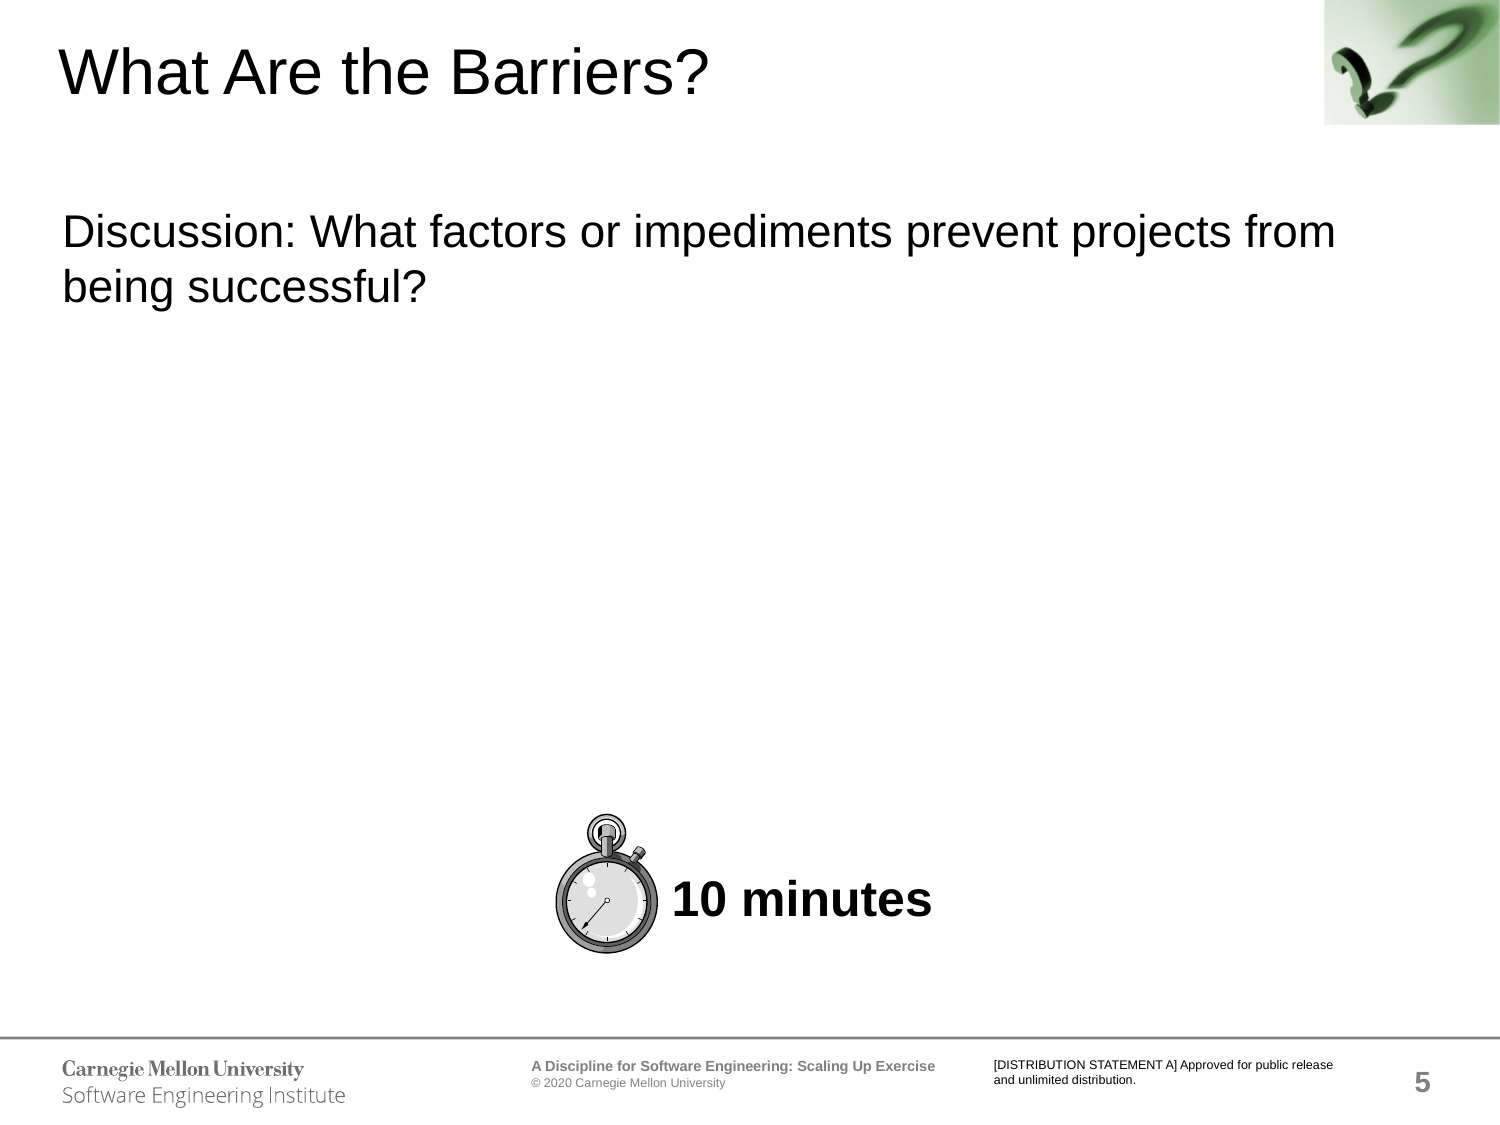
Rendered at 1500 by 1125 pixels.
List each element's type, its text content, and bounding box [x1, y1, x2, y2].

picture [1324, 0, 1500, 125]
list Discussion: What factors or impediments prevent projects from being successful? [62, 202, 1431, 988]
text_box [555, 813, 947, 958]
title What Are the Barriers? [58, 39, 1324, 98]
